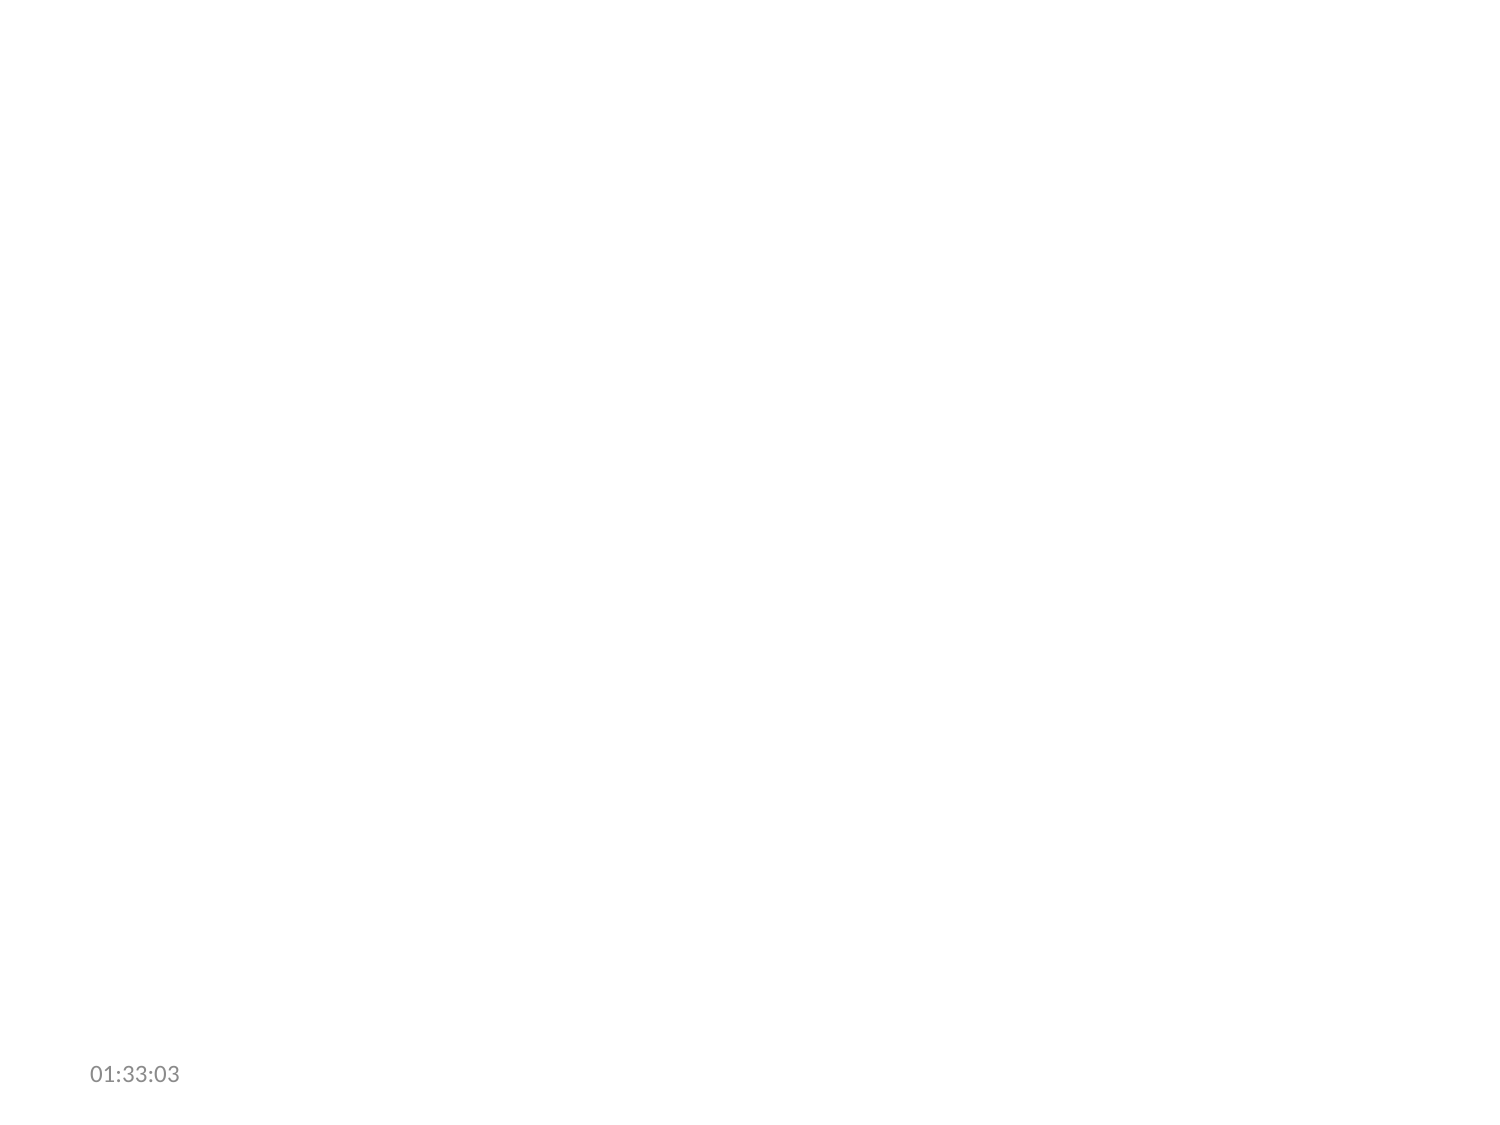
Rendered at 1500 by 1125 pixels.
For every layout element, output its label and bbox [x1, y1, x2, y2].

slide_number [75, 1042, 425, 1103]
